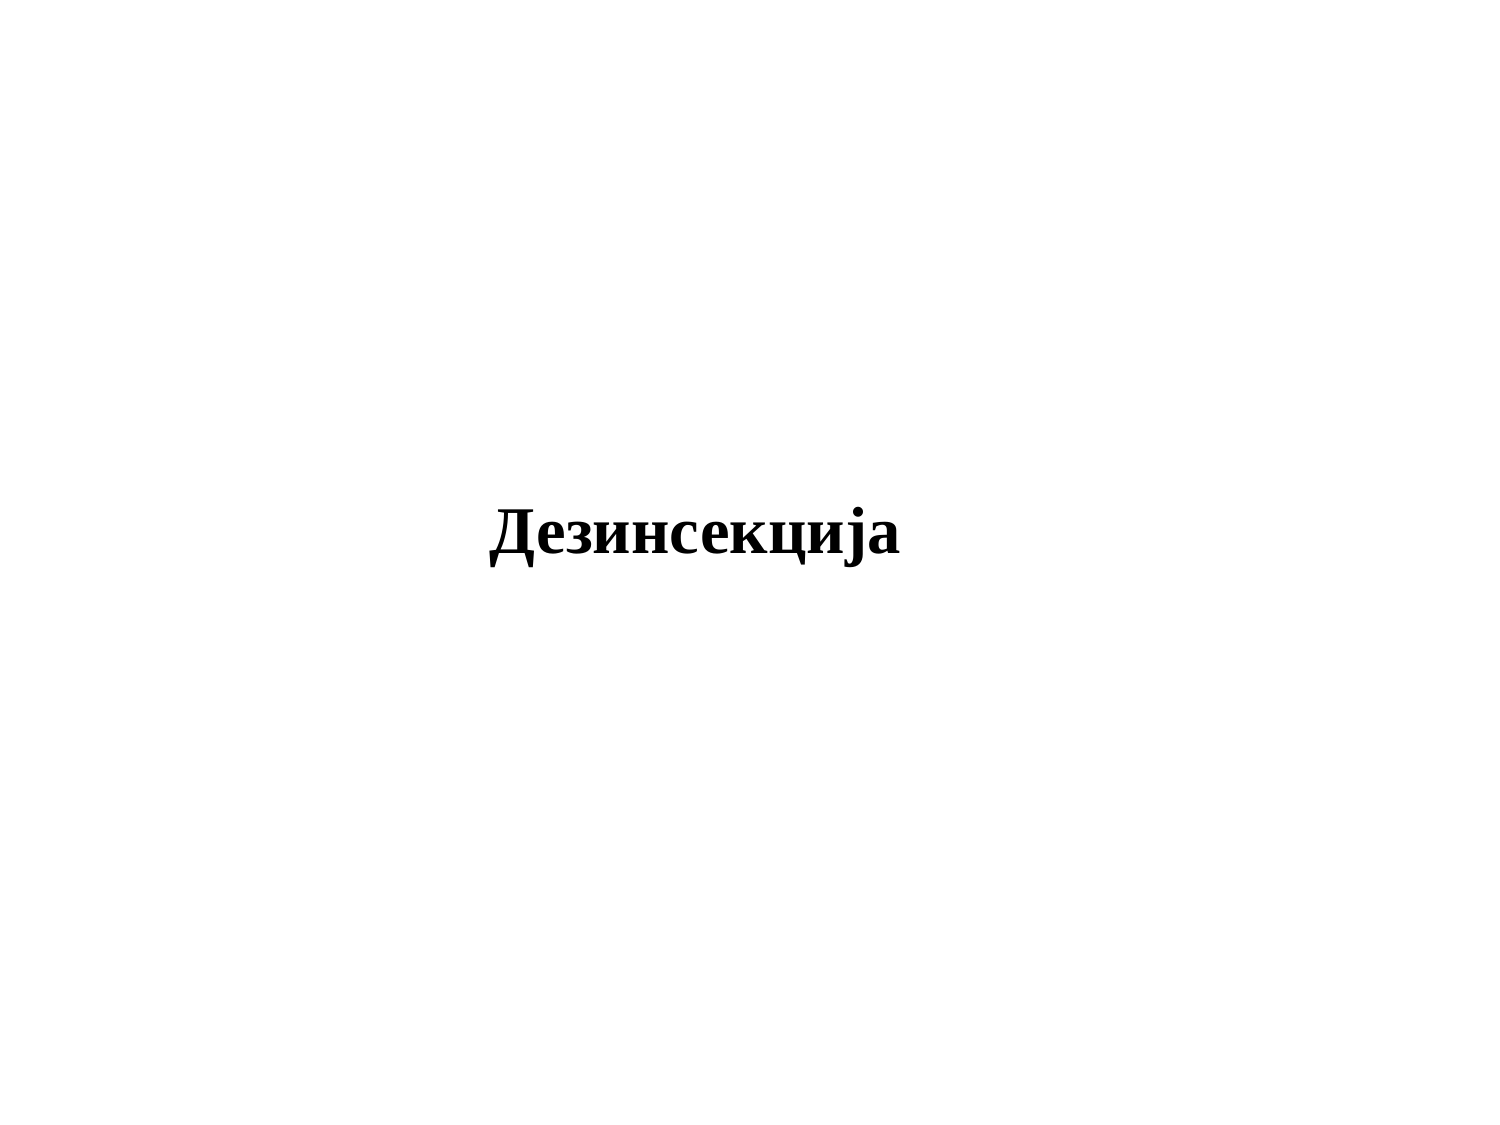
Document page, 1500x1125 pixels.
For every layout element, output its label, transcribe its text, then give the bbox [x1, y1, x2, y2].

text_box Дезинсекција [474, 479, 1038, 575]
